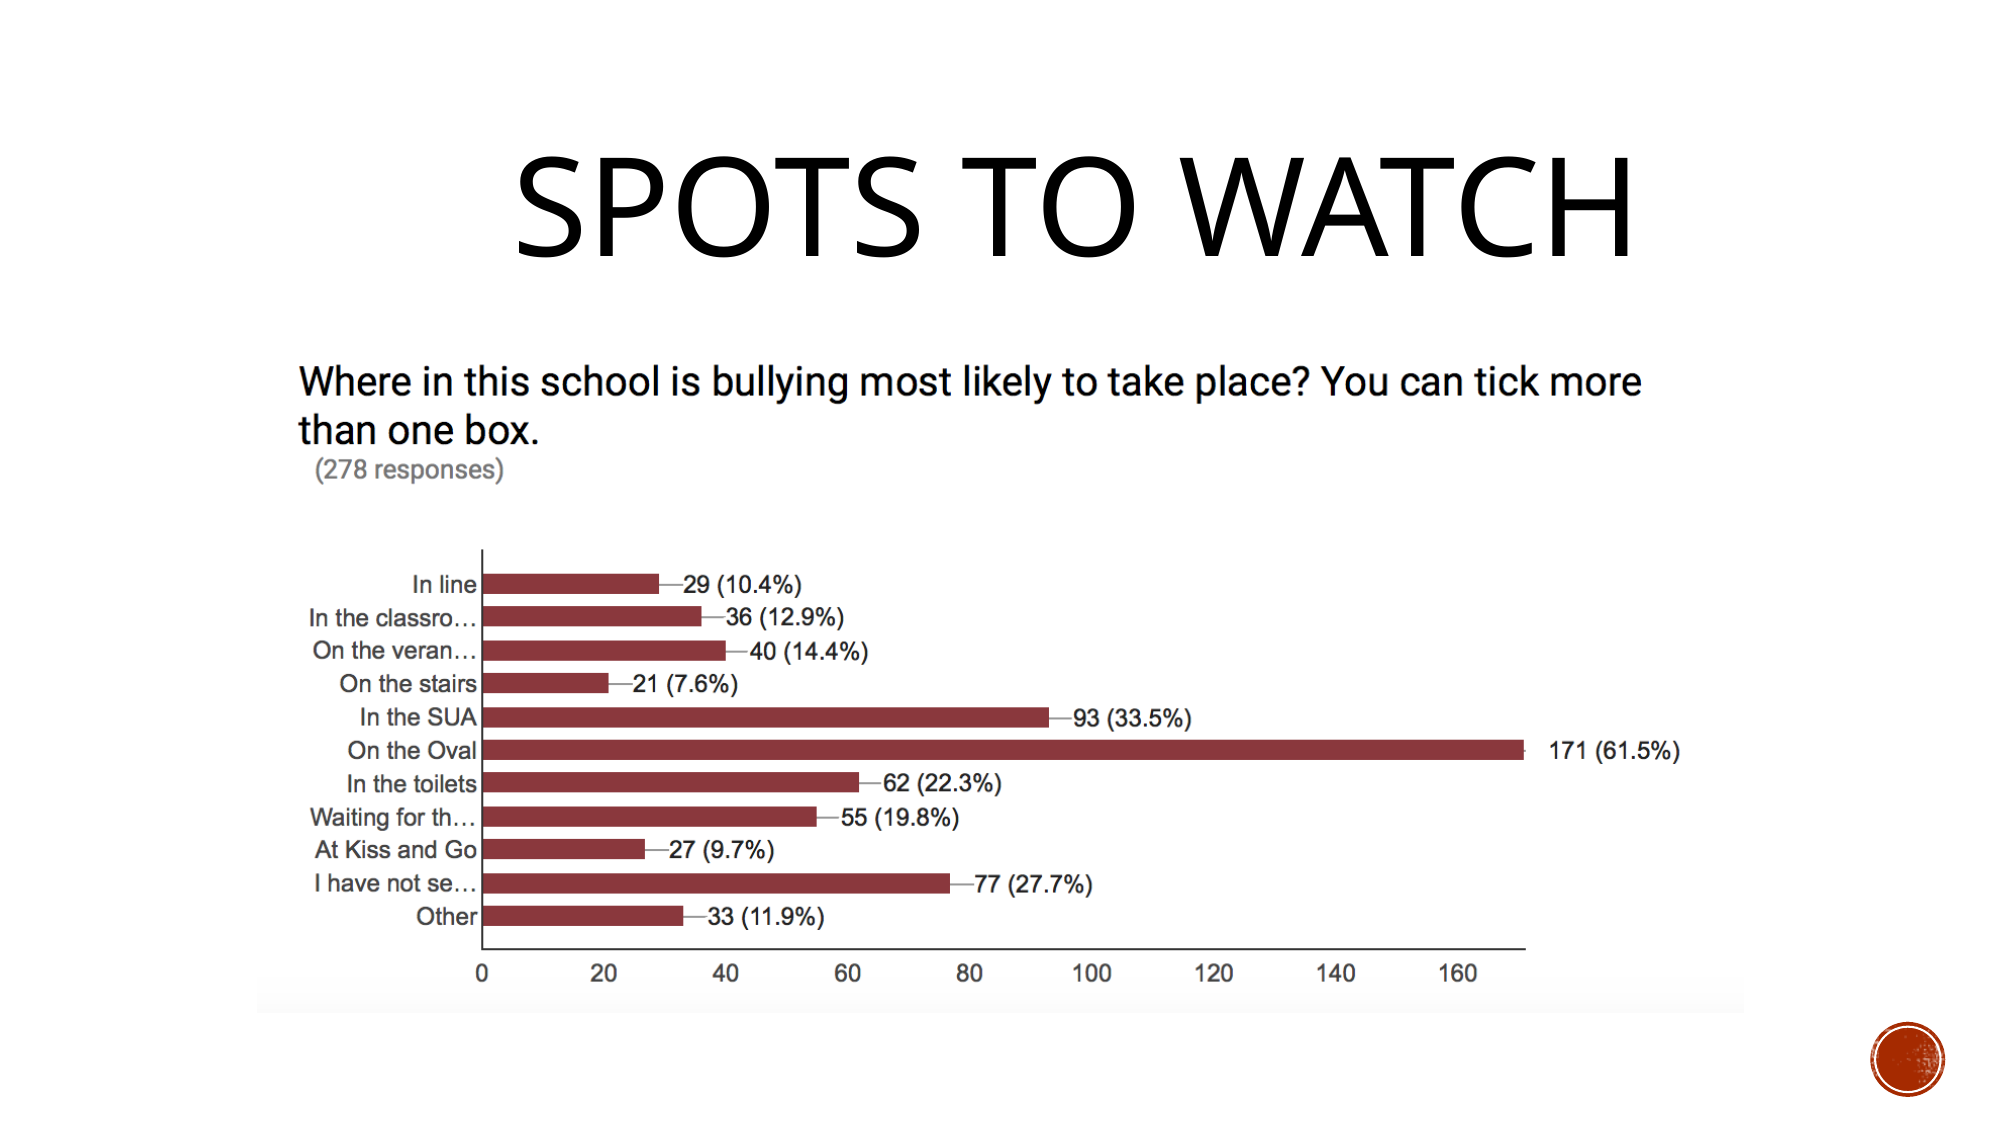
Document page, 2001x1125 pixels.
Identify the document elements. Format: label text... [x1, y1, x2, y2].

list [258, 349, 1743, 1011]
title Spots to watch [175, 79, 1826, 344]
